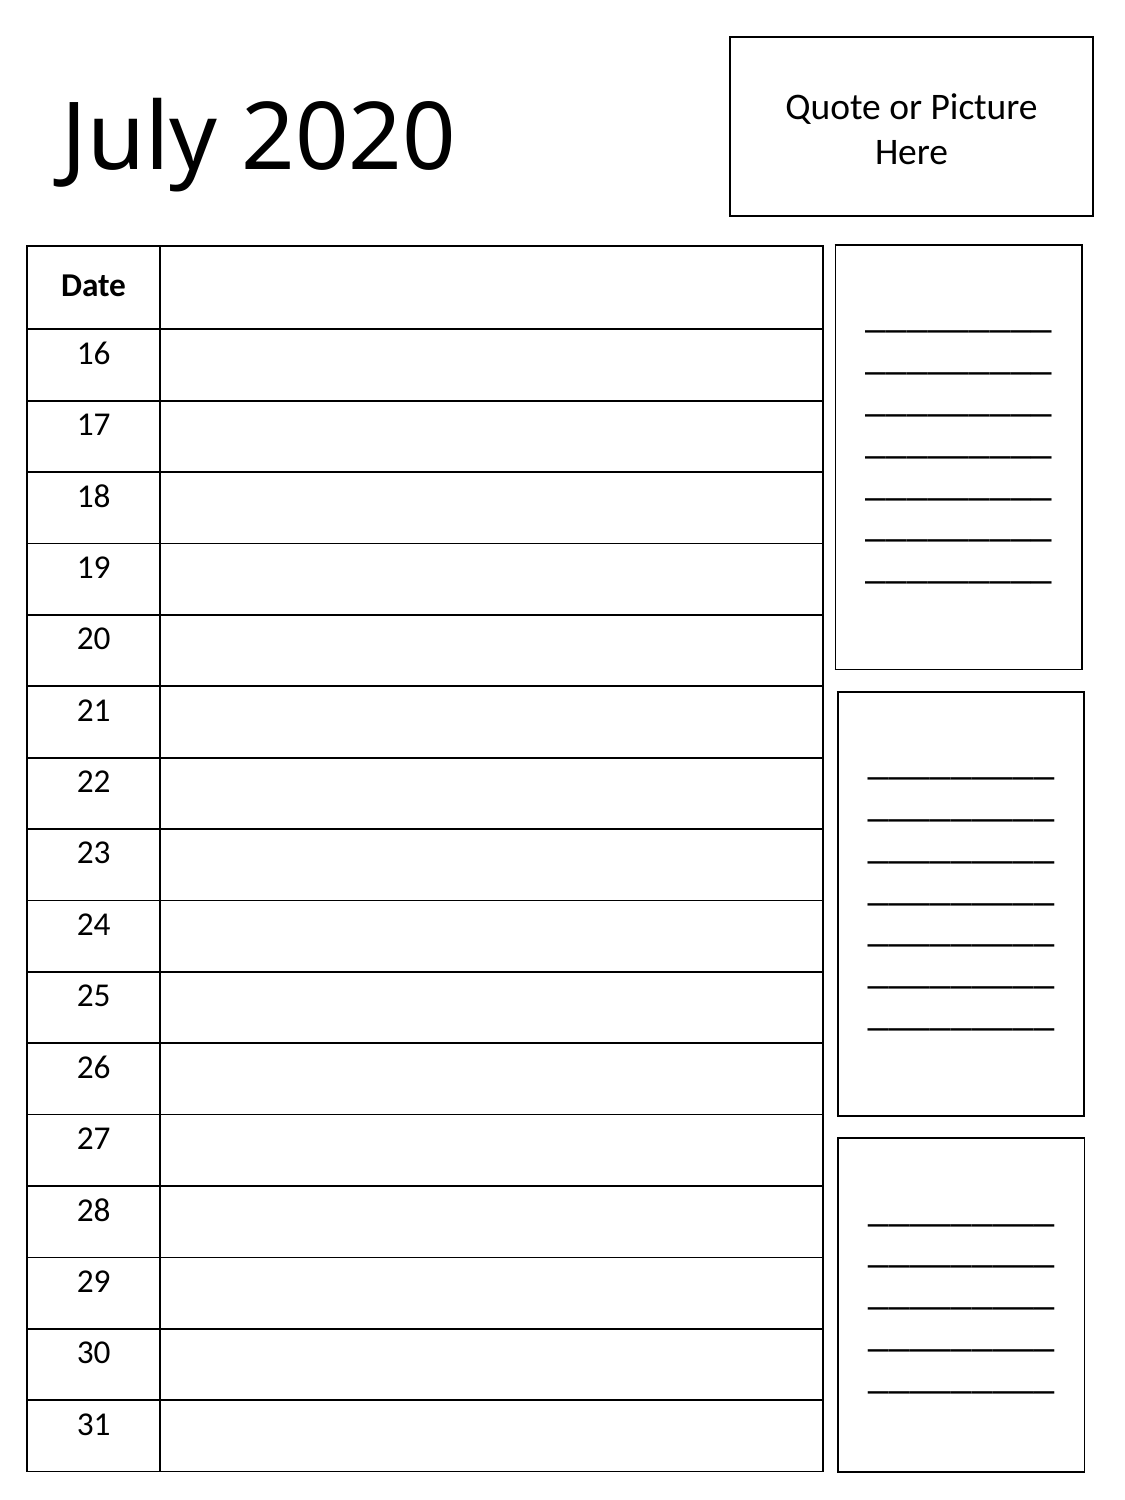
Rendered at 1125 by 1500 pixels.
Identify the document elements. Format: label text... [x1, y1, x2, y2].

table_cell [161, 473, 822, 543]
table_cell 16 [28, 330, 159, 400]
table_cell 27 [28, 1115, 159, 1185]
table_cell 31 [28, 1401, 159, 1471]
table_cell 24 [28, 901, 159, 971]
table_cell 21 [28, 687, 159, 757]
table_cell 28 [28, 1187, 159, 1257]
table_header _______________________________________________________________ [839, 693, 1083, 1115]
table_cell [161, 1330, 822, 1399]
table_cell [161, 1044, 822, 1114]
table_cell [161, 1258, 822, 1328]
table_header _______________________________________________________________ [836, 246, 1081, 669]
table_cell [161, 759, 822, 828]
text_box Quote or Picture Here [729, 36, 1094, 217]
table_cell 23 [28, 830, 159, 900]
table_cell [161, 687, 822, 757]
title July 2020 [46, 56, 729, 197]
table_cell 17 [28, 402, 159, 471]
table_cell [161, 1115, 822, 1185]
table_cell 22 [28, 759, 159, 828]
table_cell [161, 901, 822, 971]
table_cell [161, 616, 822, 685]
table_cell [161, 402, 822, 471]
table_cell [161, 1187, 822, 1257]
table_cell [161, 1401, 822, 1471]
table_cell 19 [28, 544, 159, 614]
table_cell 26 [28, 1044, 159, 1114]
table_header [161, 247, 822, 328]
table_cell 29 [28, 1258, 159, 1328]
table_cell [161, 830, 822, 900]
table_cell [161, 544, 822, 614]
table_cell [161, 330, 822, 400]
table_cell [161, 973, 822, 1042]
table_header _____________________________________________ [839, 1139, 1084, 1471]
table_header Date [28, 247, 159, 328]
table_cell 25 [28, 973, 159, 1042]
table_cell 20 [28, 616, 159, 685]
table_cell 30 [28, 1330, 159, 1399]
table_cell 18 [28, 473, 159, 543]
